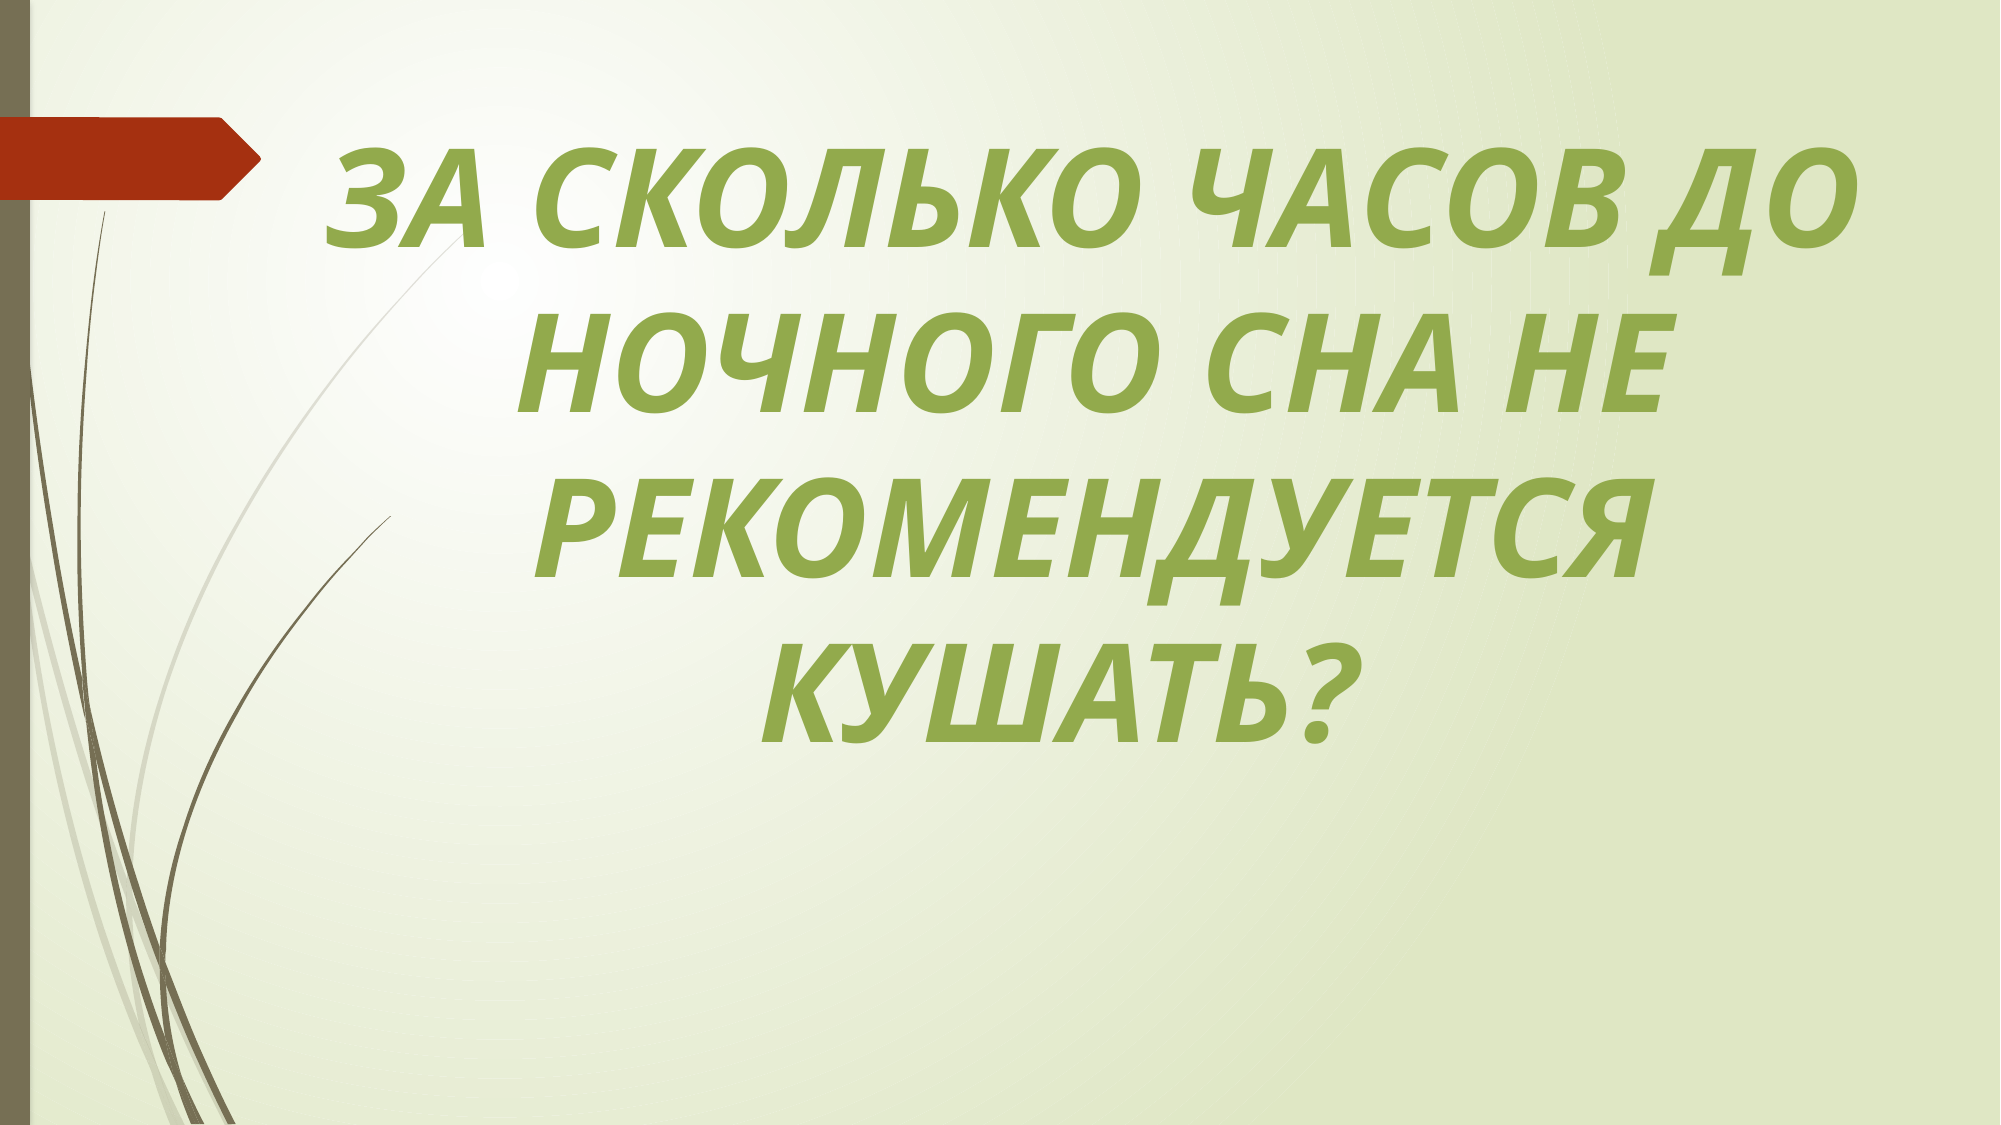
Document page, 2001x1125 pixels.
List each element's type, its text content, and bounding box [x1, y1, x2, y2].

text_box ЗА СКОЛЬКО ЧАСОВ ДО НОЧНОГО СНА НЕ РЕКОМЕНДУЕТСЯ КУШАТЬ? [209, 102, 1978, 778]
